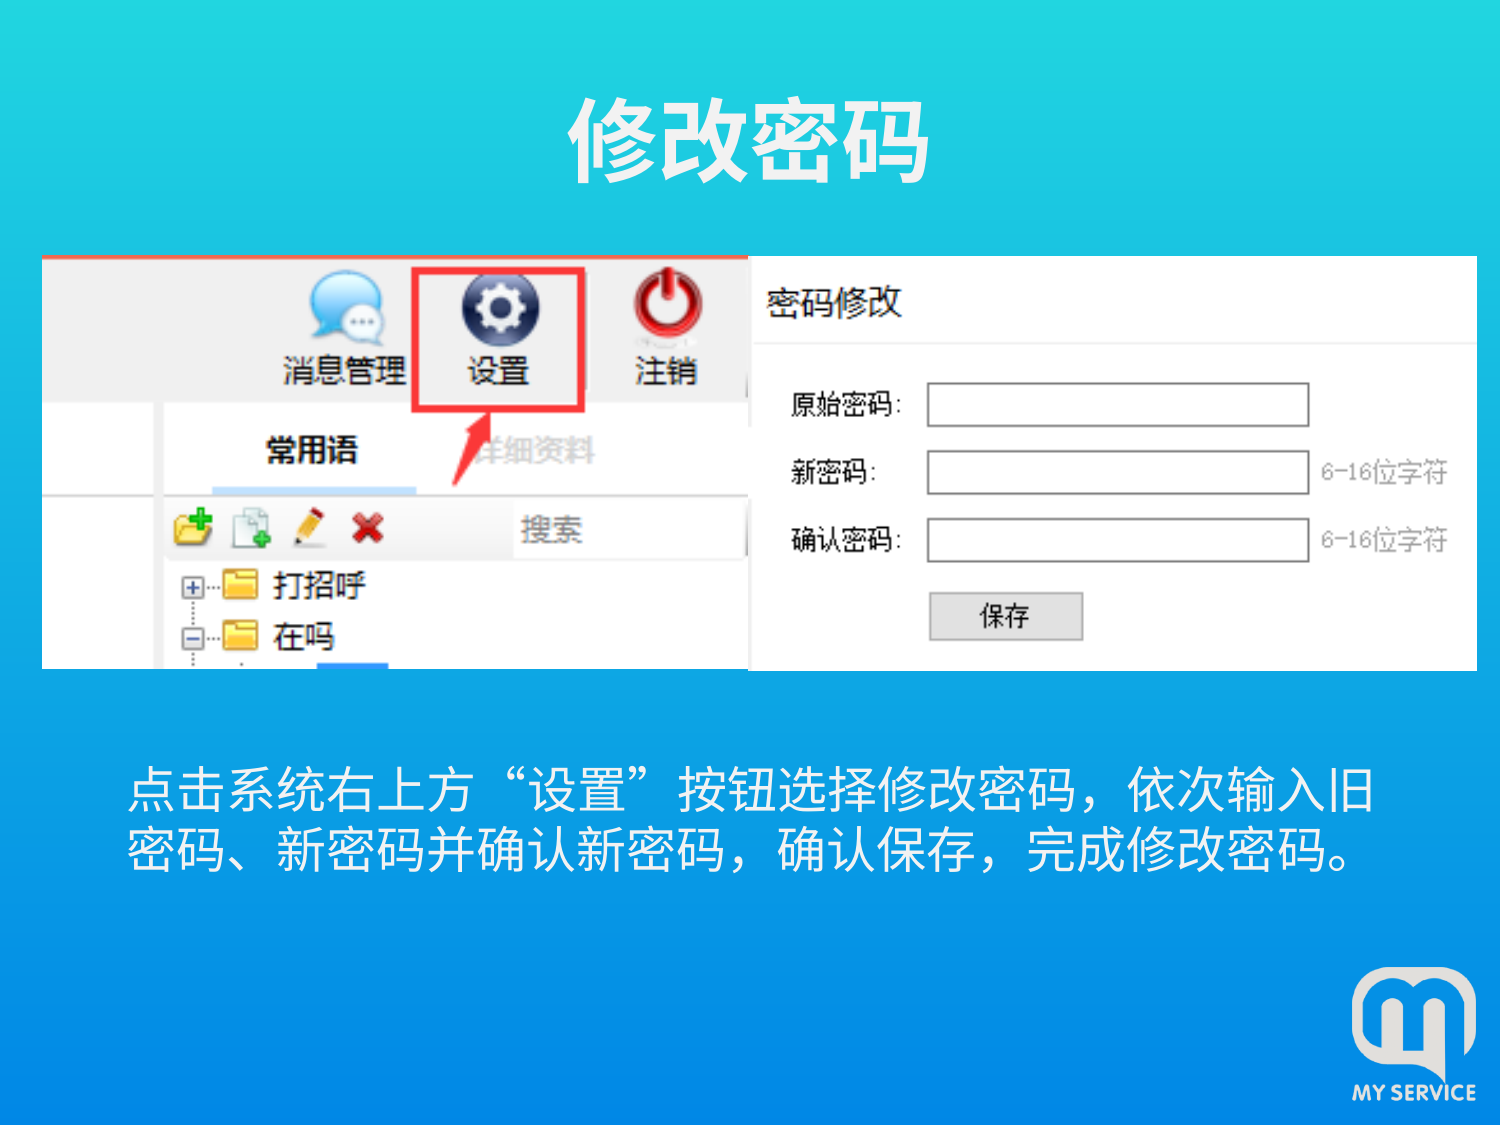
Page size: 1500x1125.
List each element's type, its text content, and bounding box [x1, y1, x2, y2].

picture [1352, 967, 1476, 1107]
title 修改密码 [75, 45, 1425, 233]
text_box 点击系统右上方“设置”按钮选择修改密码，依次输入旧密码、新密码并确认新密码，确认保存，完成修改密码。 [112, 751, 1400, 887]
picture [0, 255, 1500, 670]
